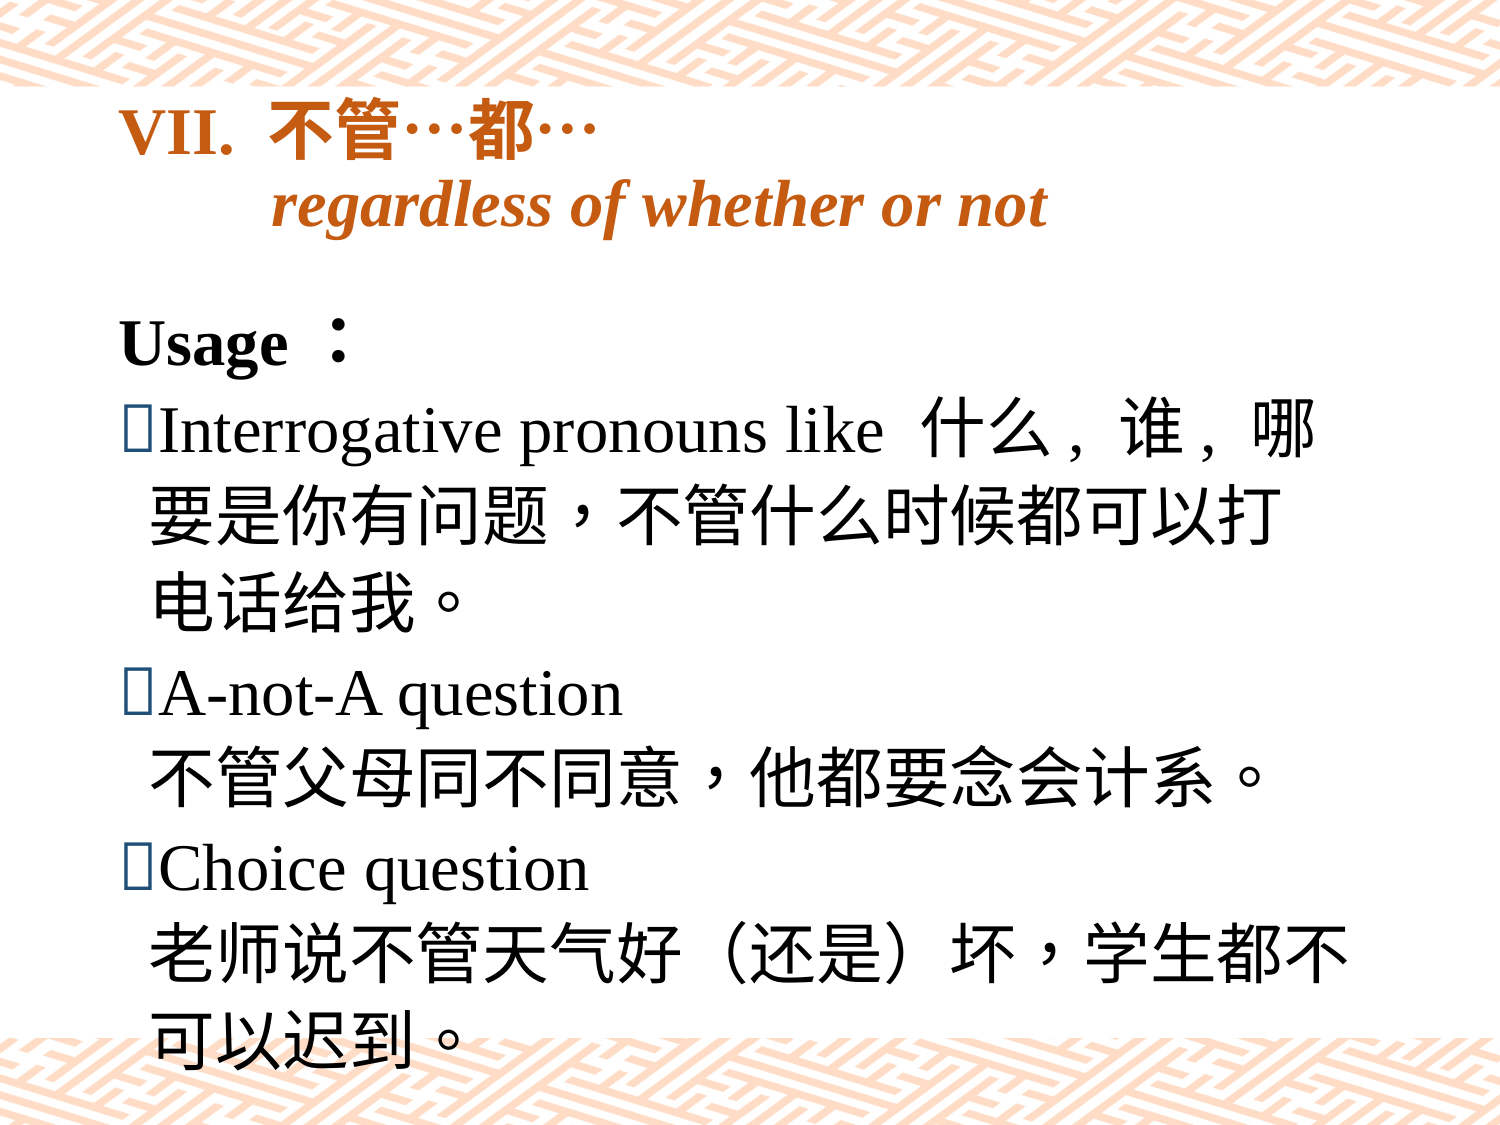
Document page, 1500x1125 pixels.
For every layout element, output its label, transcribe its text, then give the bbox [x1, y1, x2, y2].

list Usage： Interrogative pronouns like 什么, 谁, 哪 要是你有问题，不管什么时候都可以打 电话给我。 A-not-A question 不管父母同不同意，他都要念会计系。 Choice question 老师说不管天气好（还是）坏，学生都不 可以迟到。 [103, 299, 1397, 1014]
picture [0, 0, 1500, 1125]
title VII. 不管…都… regardless of whether or not [103, 59, 1397, 278]
